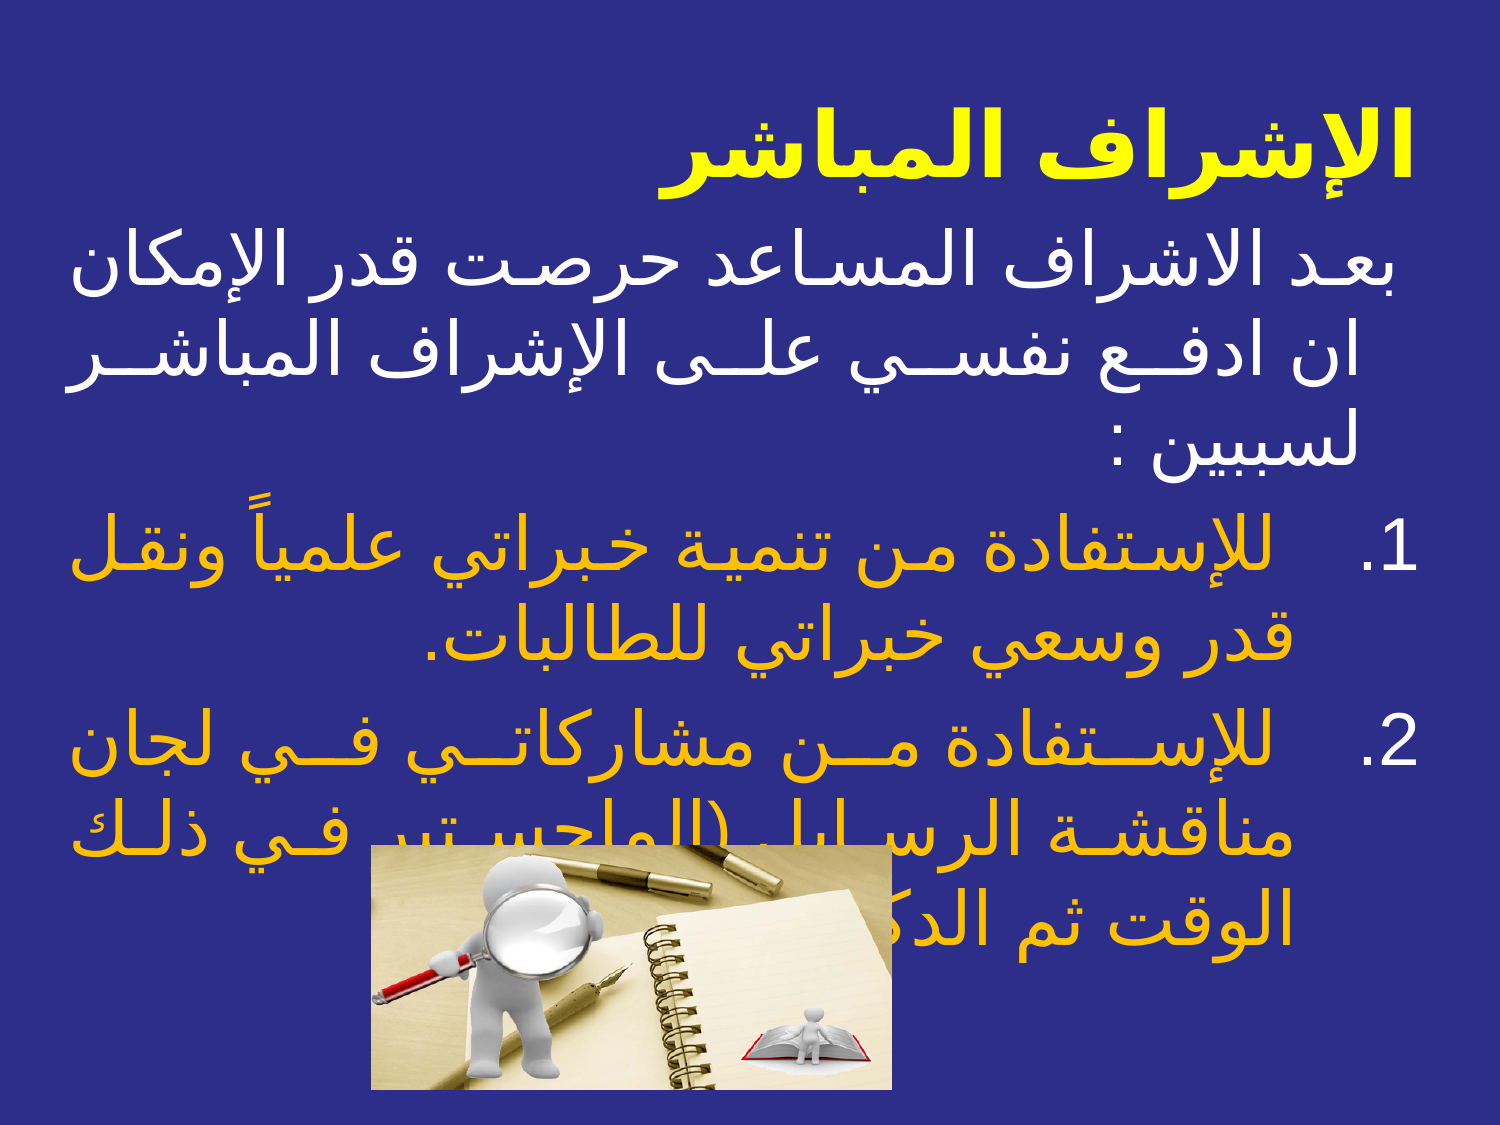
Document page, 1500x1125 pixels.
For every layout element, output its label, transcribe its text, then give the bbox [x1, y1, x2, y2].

picture [371, 845, 892, 1090]
list الإشراف المباشر بعد الاشراف المساعد حرصت قدر الإمكان ان ادفع نفسي على الإشراف المباشر لسببين : للإستفادة من تنمية خبراتي علمياً ونقل قدر وسعي خبراتي للطالبات. للإستفادة من مشاركاتي في لجان مناقشة الرسايل (الماجستير في ذلك الوقت ثم الدكتوراة فيما بعد). [52, 77, 1436, 823]
